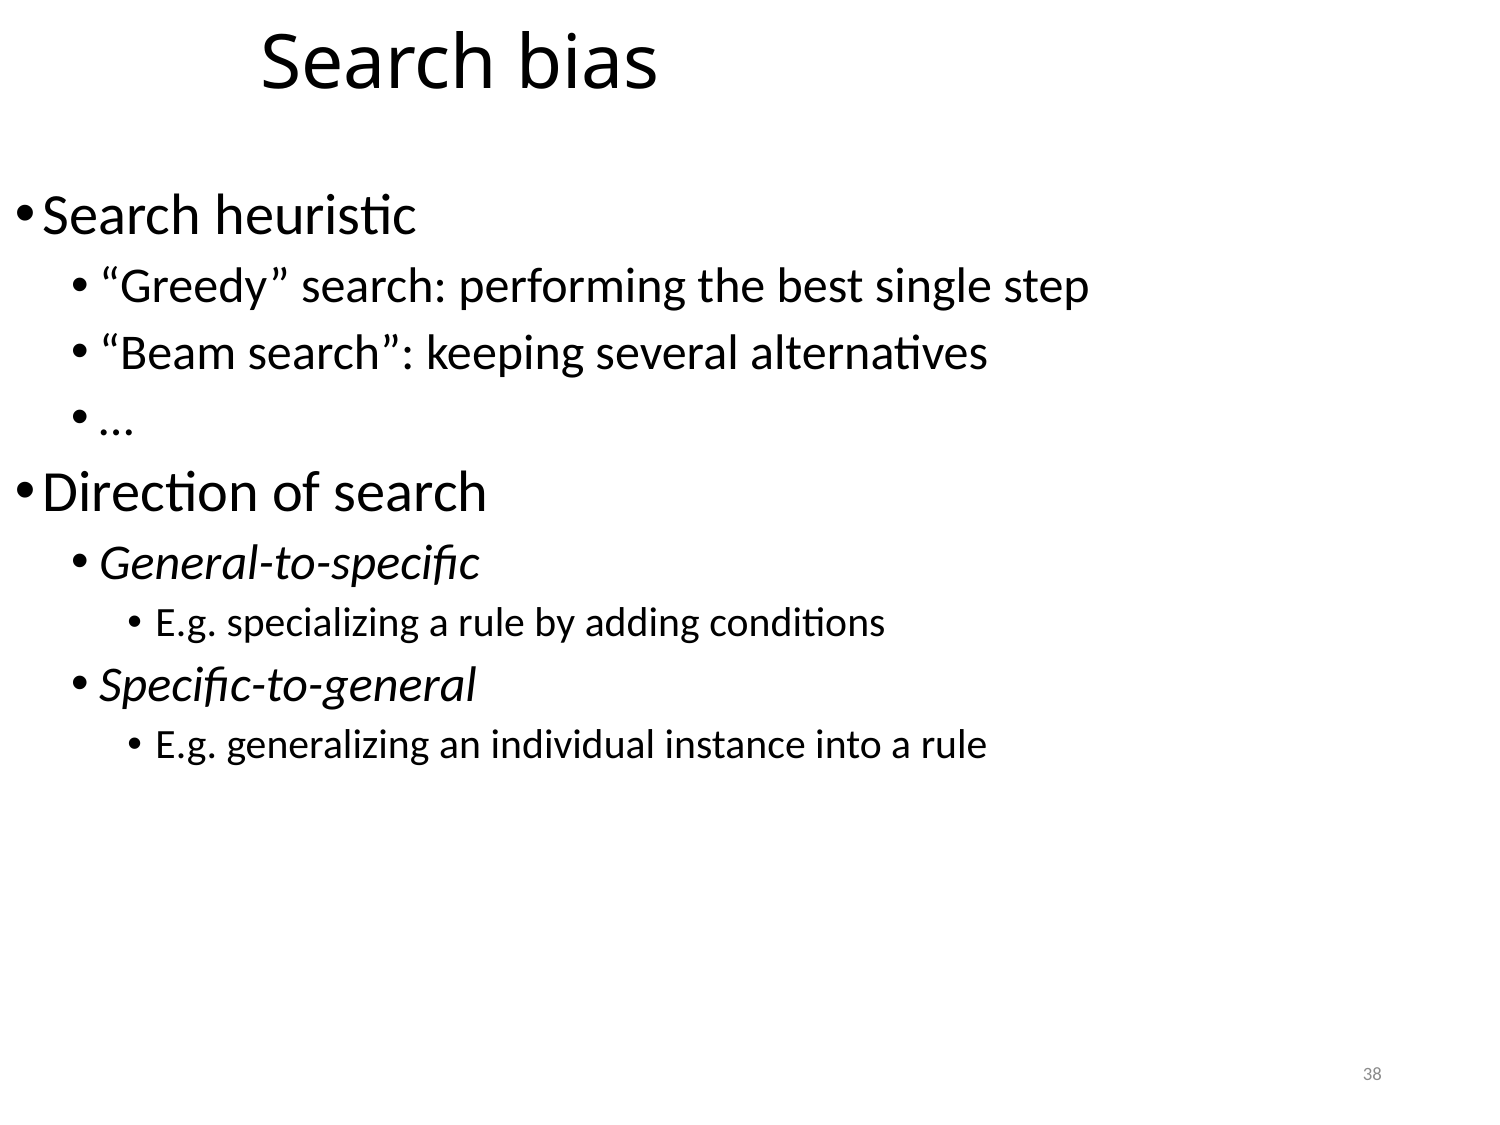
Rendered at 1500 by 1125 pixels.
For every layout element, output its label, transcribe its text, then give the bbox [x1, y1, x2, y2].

title Search bias [245, 0, 1500, 159]
list Search heuristic “Greedy” search: performing the best single step “Beam search”: keeping several alternatives … Direction of search General-to-specific E.g. specializing a rule by adding conditions Specific-to-general E.g. generalizing an individual instance into a rule [0, 177, 1350, 830]
slide_number 38 [1059, 1042, 1397, 1103]
